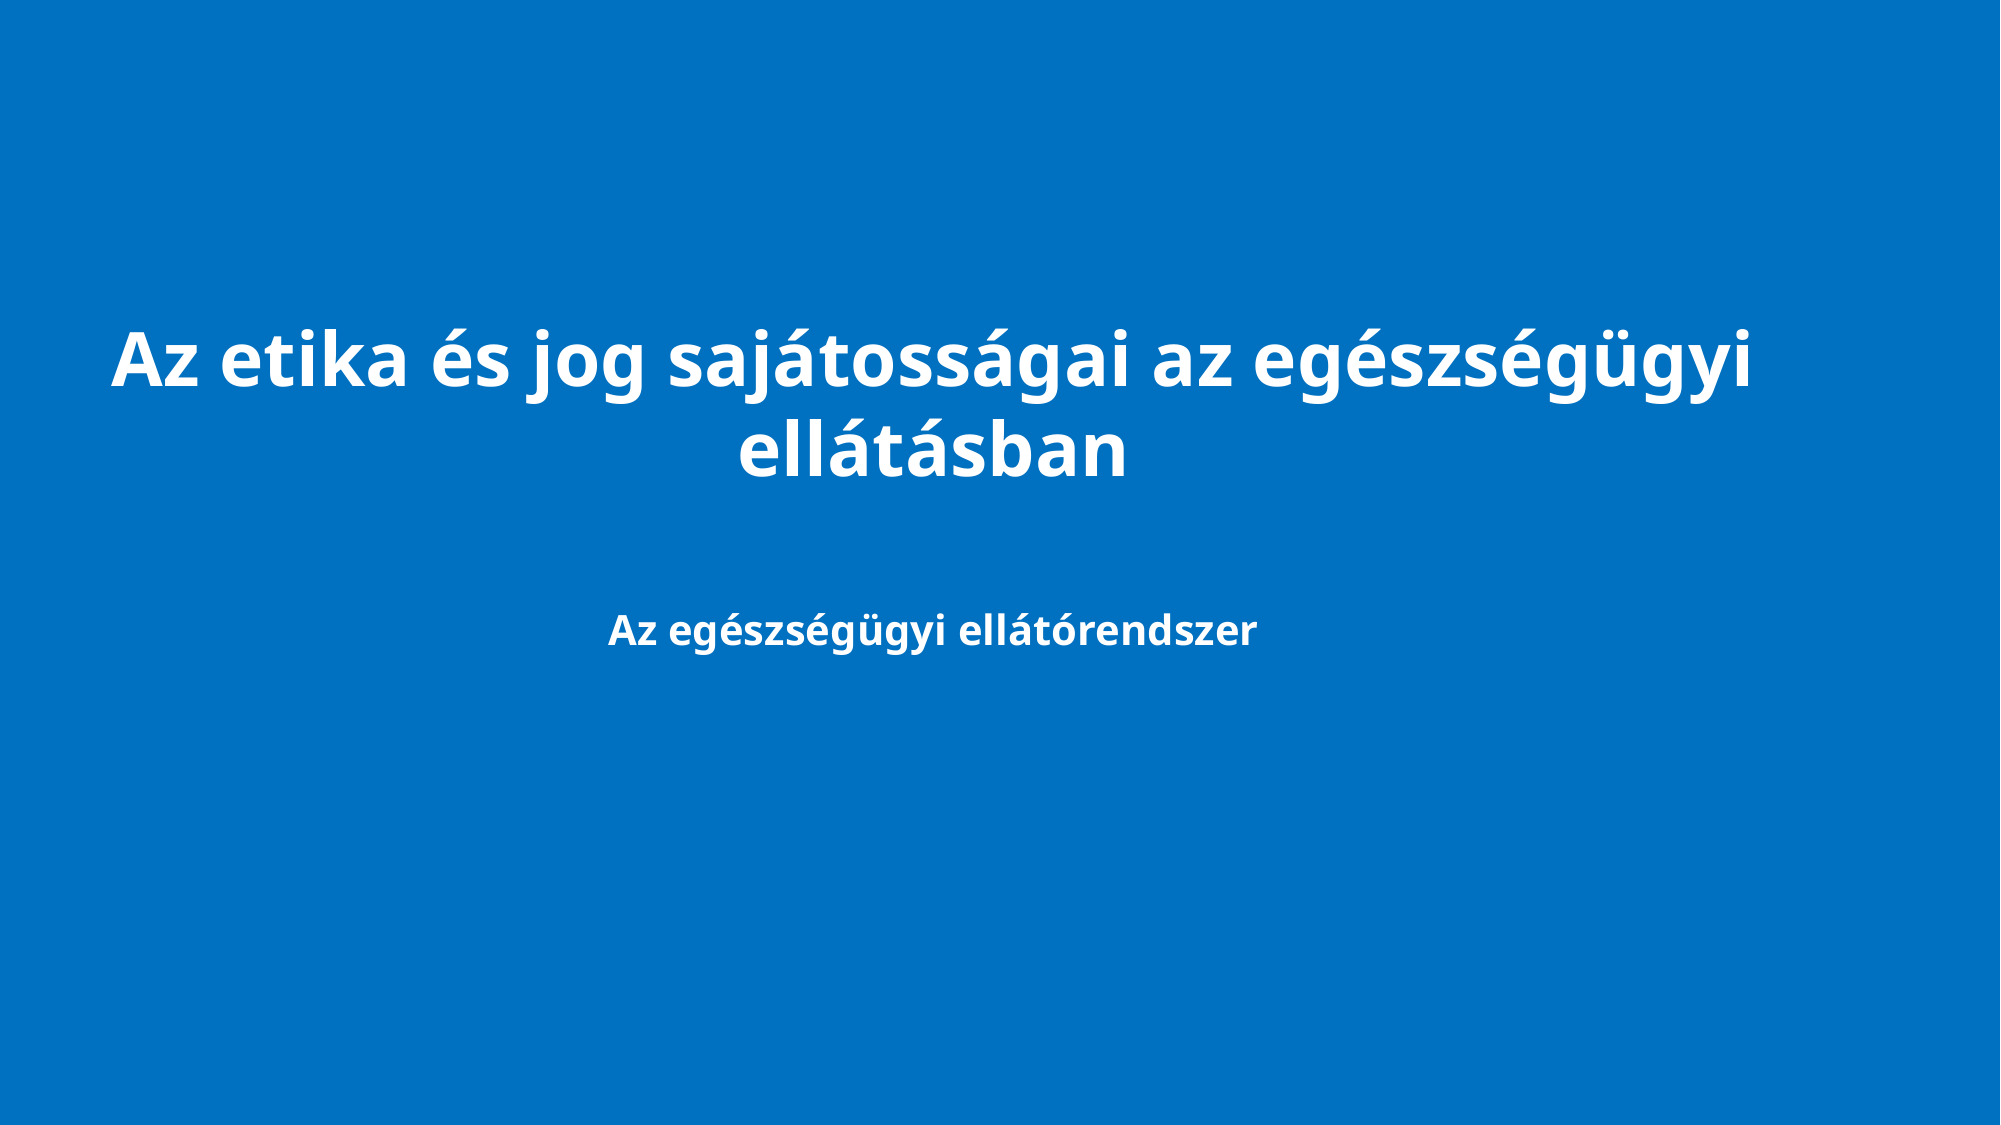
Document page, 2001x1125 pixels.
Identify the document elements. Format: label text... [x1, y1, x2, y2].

list Az etika és jog sajátosságai az egészségügyi ellátásban Az egészségügyi ellátórendszer [68, 304, 1799, 995]
